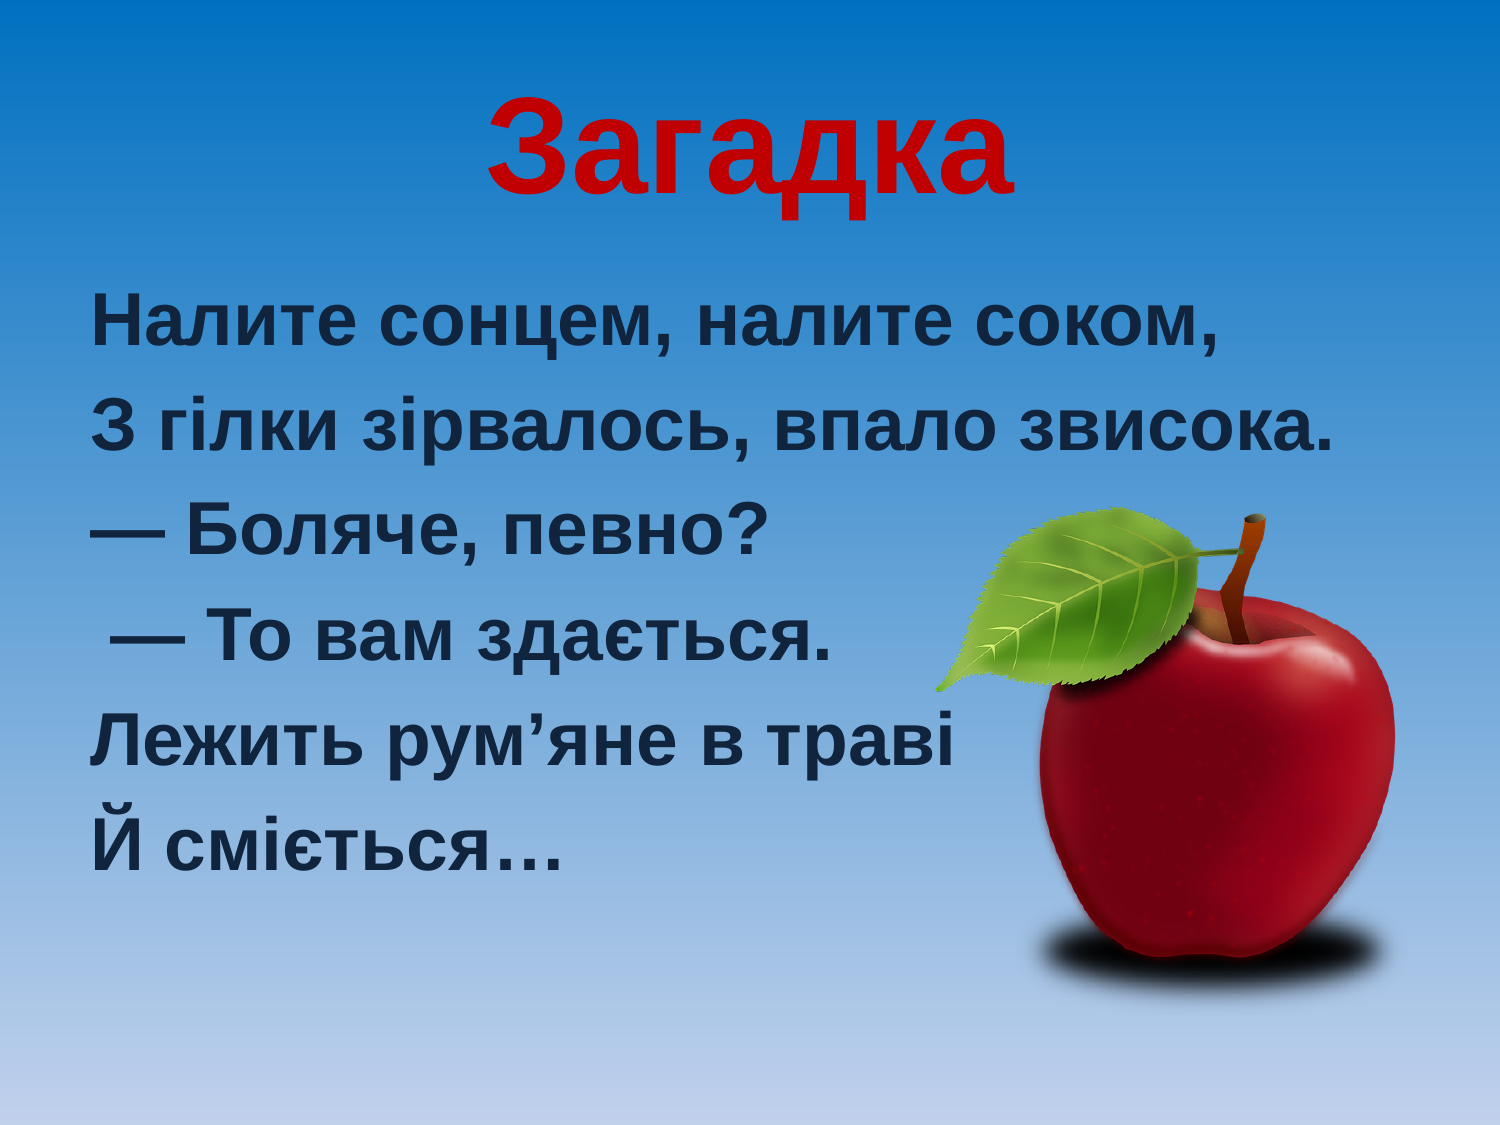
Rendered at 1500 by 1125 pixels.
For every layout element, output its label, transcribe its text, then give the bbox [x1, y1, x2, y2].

title Загадка [75, 45, 1425, 233]
picture [866, 456, 1477, 1067]
list Налите сонцем, налите соком, З гілки зірвалось, впало звисока. — Боляче, певно? — То вам здається. Лежить рум’яне в траві Й сміється… [75, 262, 1425, 1005]
